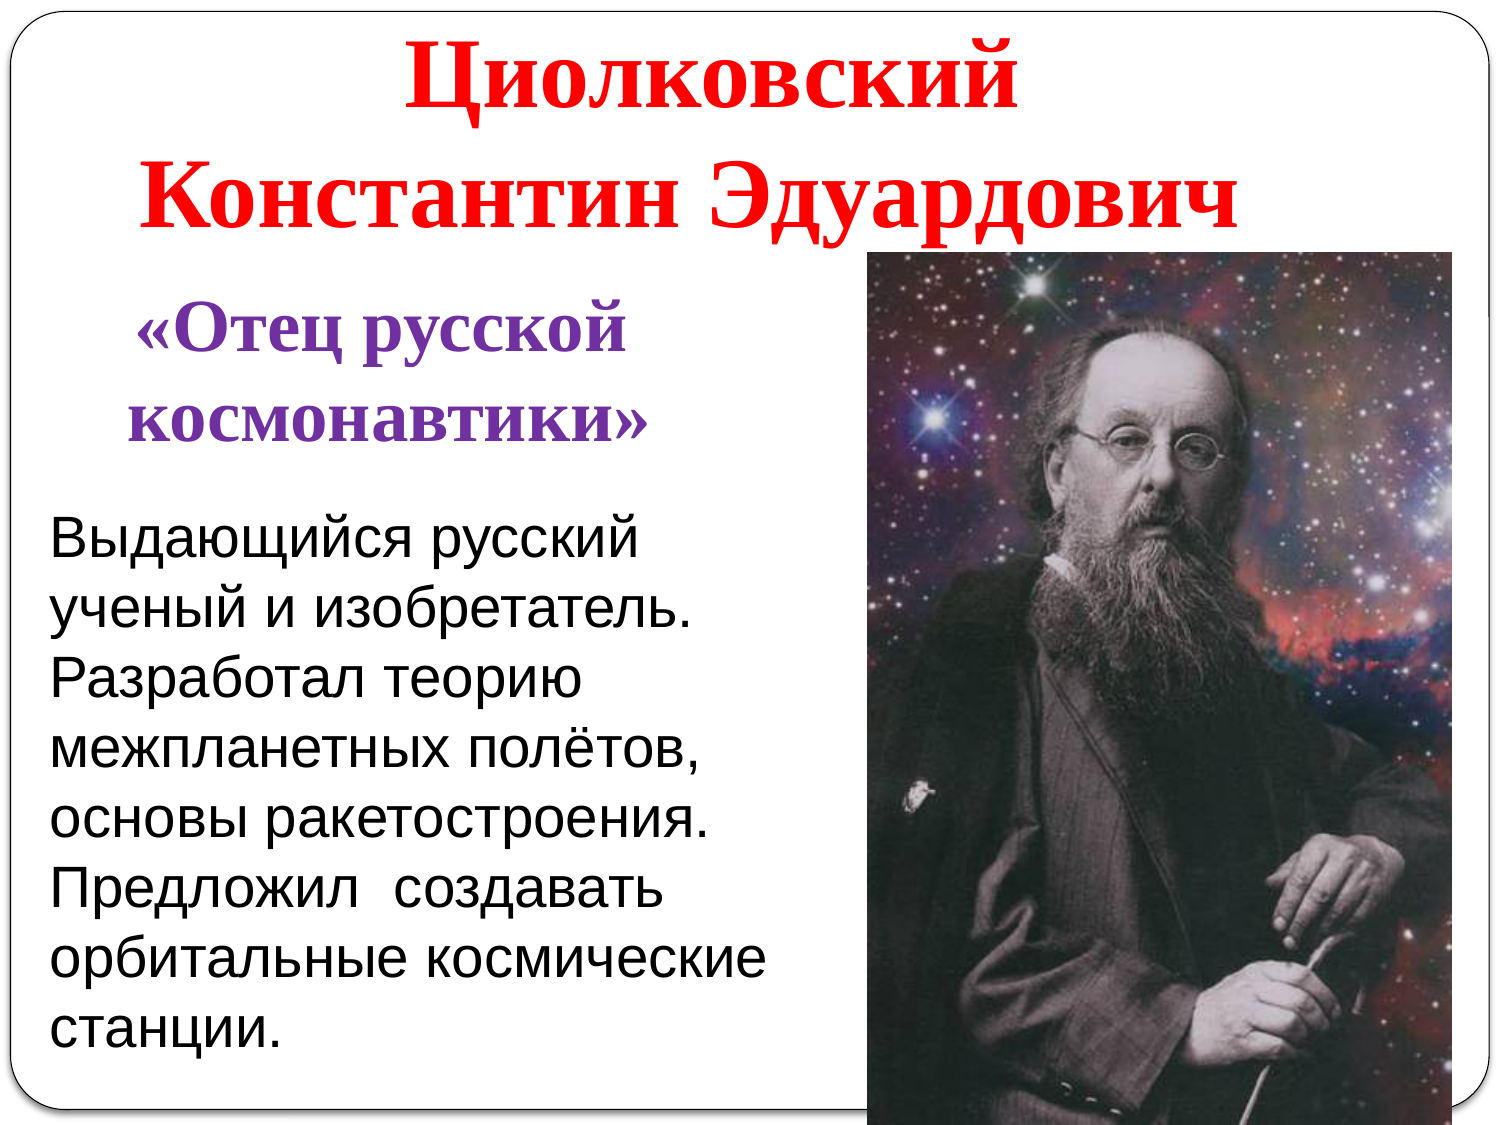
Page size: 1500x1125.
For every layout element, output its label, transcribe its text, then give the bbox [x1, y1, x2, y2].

text_box «Отец русской космонавтики» [0, 269, 750, 465]
text_box Выдающийся русский ученый и изобретатель. Разработал теорию межпланетных полётов, основы ракетостроения. Предложил создавать орбитальные космические станции. [35, 492, 844, 1067]
text_box Циолковский Константин Эдуардович [0, 0, 1500, 255]
picture [866, 252, 1452, 1125]
